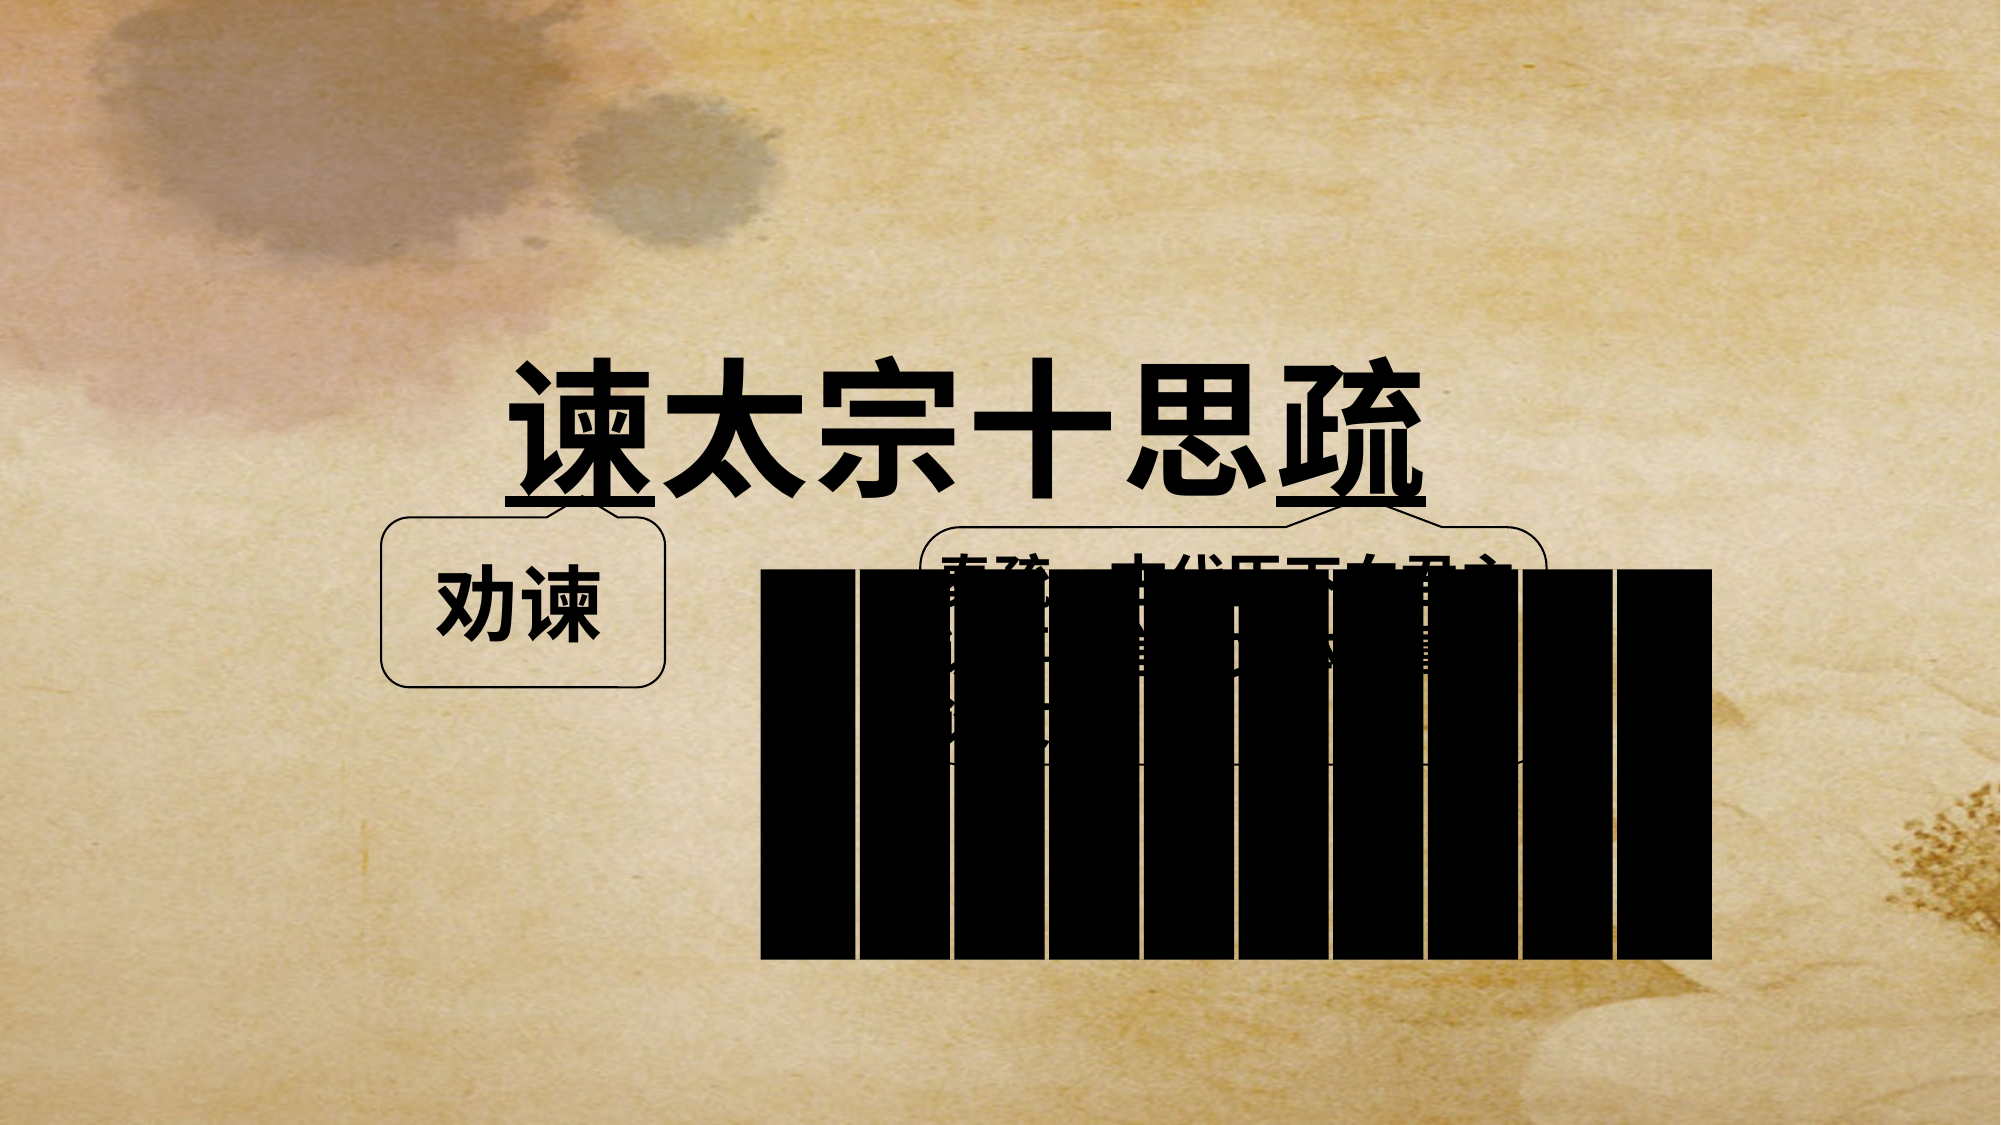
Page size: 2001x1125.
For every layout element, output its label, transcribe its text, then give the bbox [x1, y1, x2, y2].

picture [0, 0, 2001, 1125]
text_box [380, 517, 665, 688]
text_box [920, 527, 1554, 765]
title 谏太宗十思疏 [488, 371, 1578, 479]
